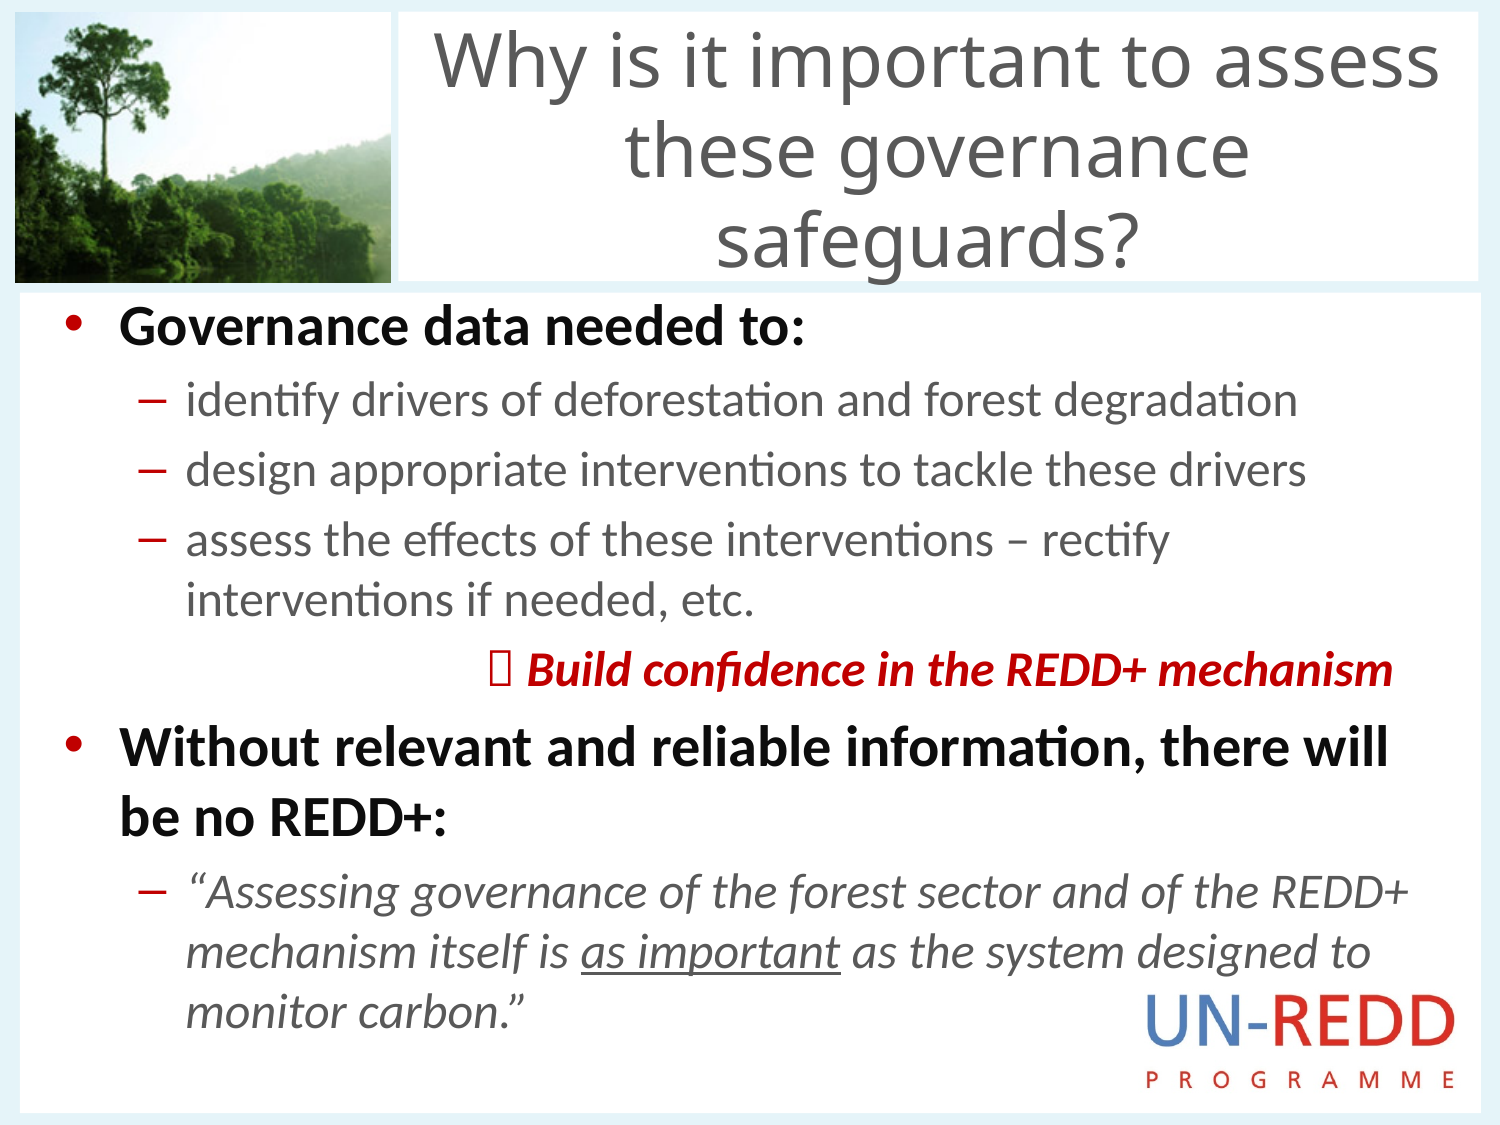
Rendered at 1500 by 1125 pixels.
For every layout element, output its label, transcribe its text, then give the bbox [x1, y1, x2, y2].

list Governance data needed to: identify drivers of deforestation and forest degradation design appropriate interventions to tackle these drivers assess the effects of these interventions – rectify interventions if needed, etc.  Build confidence in the REDD+ mechanism Without relevant and reliable information, there will be no REDD+: “Assessing governance of the forest sector and of the REDD+ mechanism itself is as important as the system designed to monitor carbon.” [48, 279, 1438, 1042]
title Why is it important to assess these governance safeguards? [400, 21, 1475, 274]
picture [15, 12, 391, 283]
picture [1127, 961, 1463, 1106]
